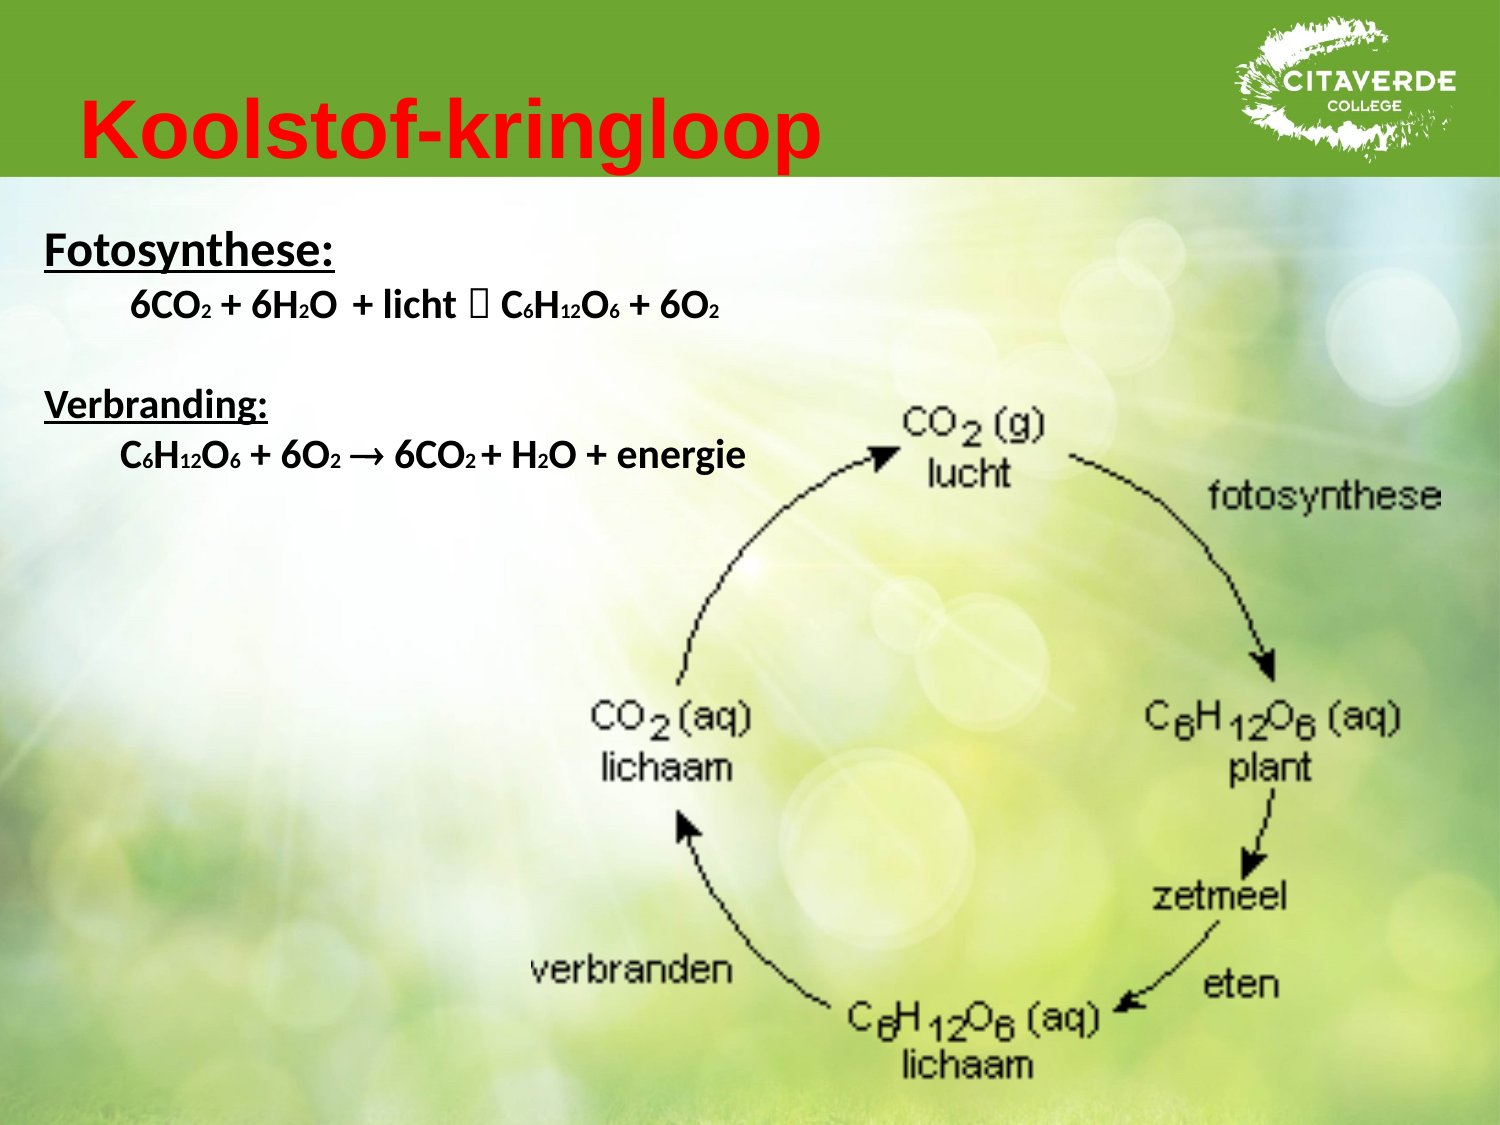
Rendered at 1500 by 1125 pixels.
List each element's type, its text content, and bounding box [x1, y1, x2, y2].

title Koolstof-kringloop [64, 54, 1412, 197]
picture [0, 0, 1500, 1125]
text_box Fotosynthese: 6CO2 + 6H2O + licht  C6H12O6 + 6O2 Verbranding: C6H12O6 + 6O2  6CO2 + H2O + energie [29, 209, 1441, 534]
